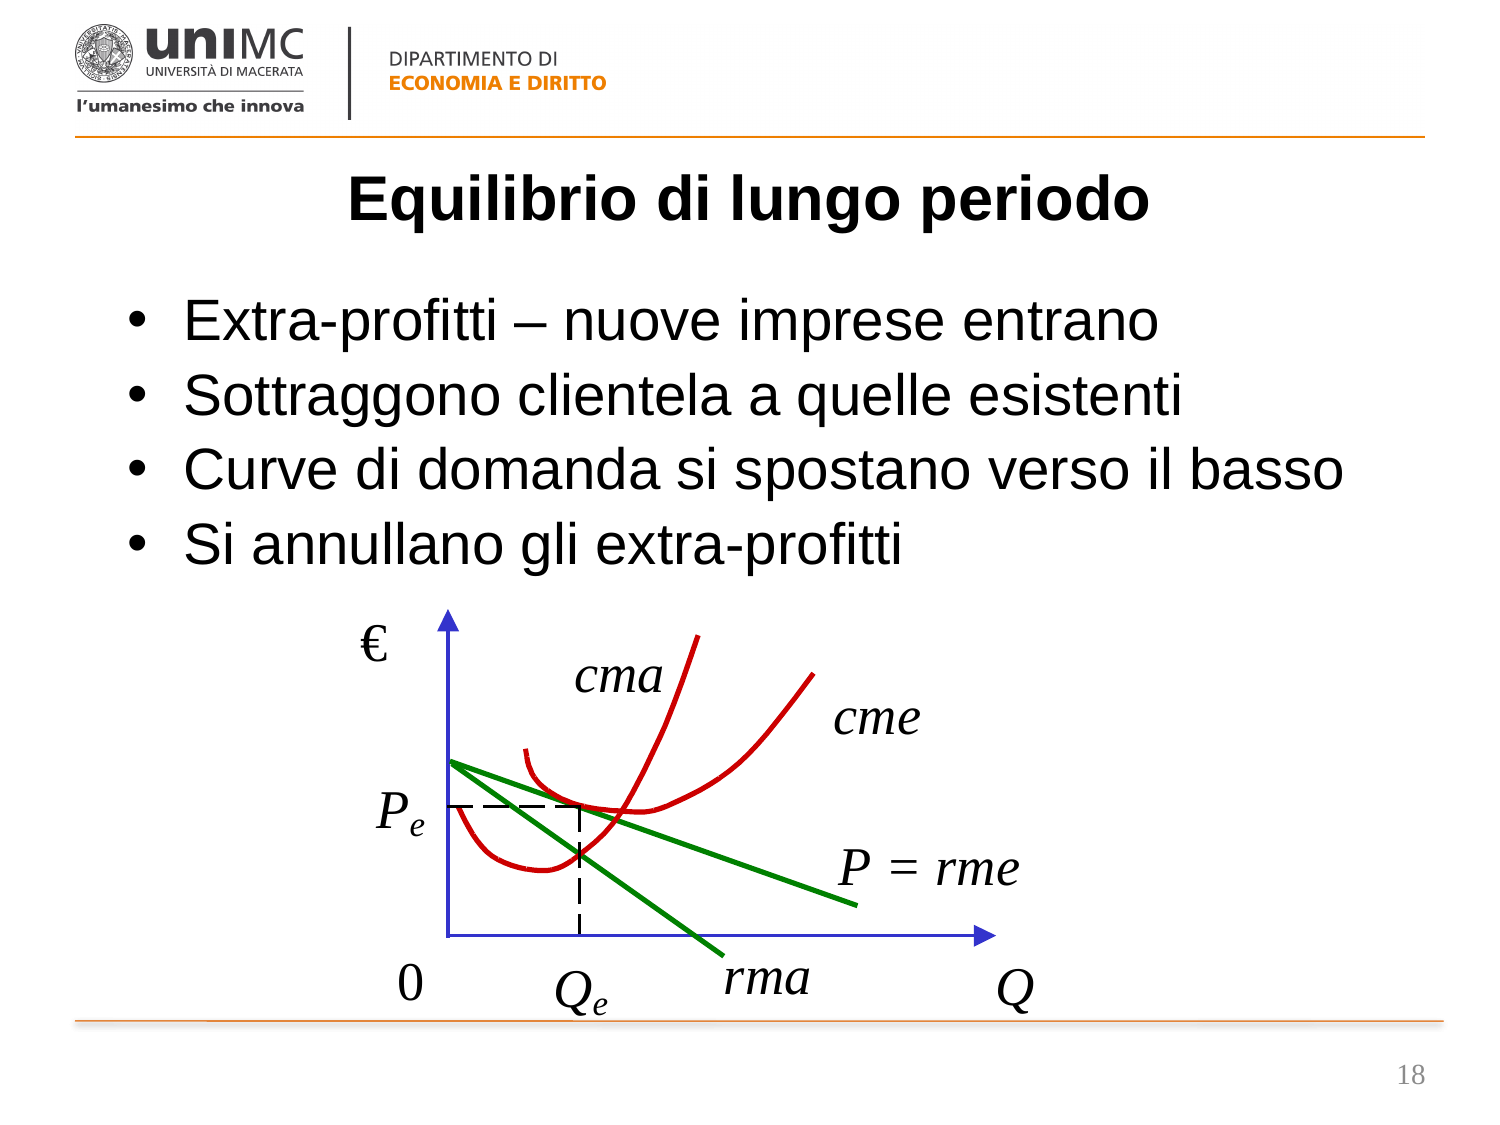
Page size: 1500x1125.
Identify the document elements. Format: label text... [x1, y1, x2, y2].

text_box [312, 603, 1088, 1035]
title Equilibrio di lungo periodo [75, 149, 1425, 241]
slide_number 18 [1091, 1042, 1442, 1103]
picture [75, 24, 1425, 138]
list Extra-profitti – nuove imprese entrano Sottraggono clientela a quelle esistenti Curve di domanda si spostano verso il basso Si annullano gli extra-profitti [112, 282, 1388, 596]
